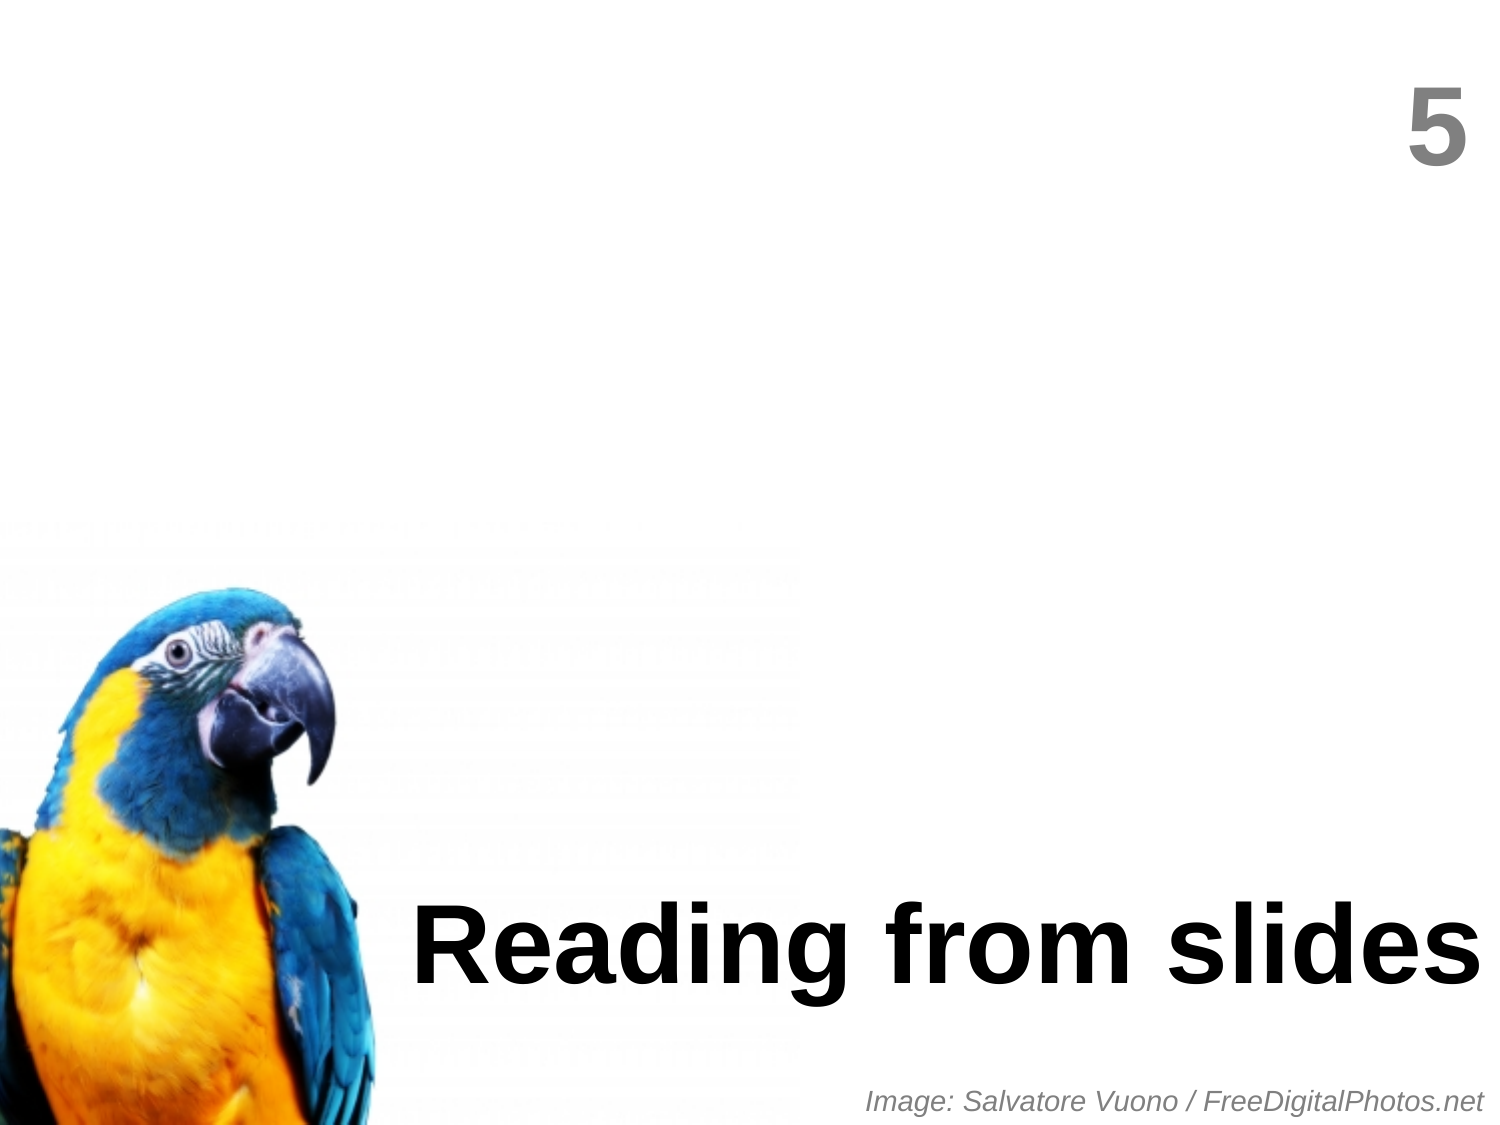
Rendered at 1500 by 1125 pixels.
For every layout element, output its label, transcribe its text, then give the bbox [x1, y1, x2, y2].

text_box Image: Salvatore Vuono / FreeDigitalPhotos.net [804, 1074, 1500, 1125]
text_box 5 [1374, 0, 1500, 242]
picture [0, 522, 801, 1125]
title Reading from slides [805, 817, 1500, 1059]
